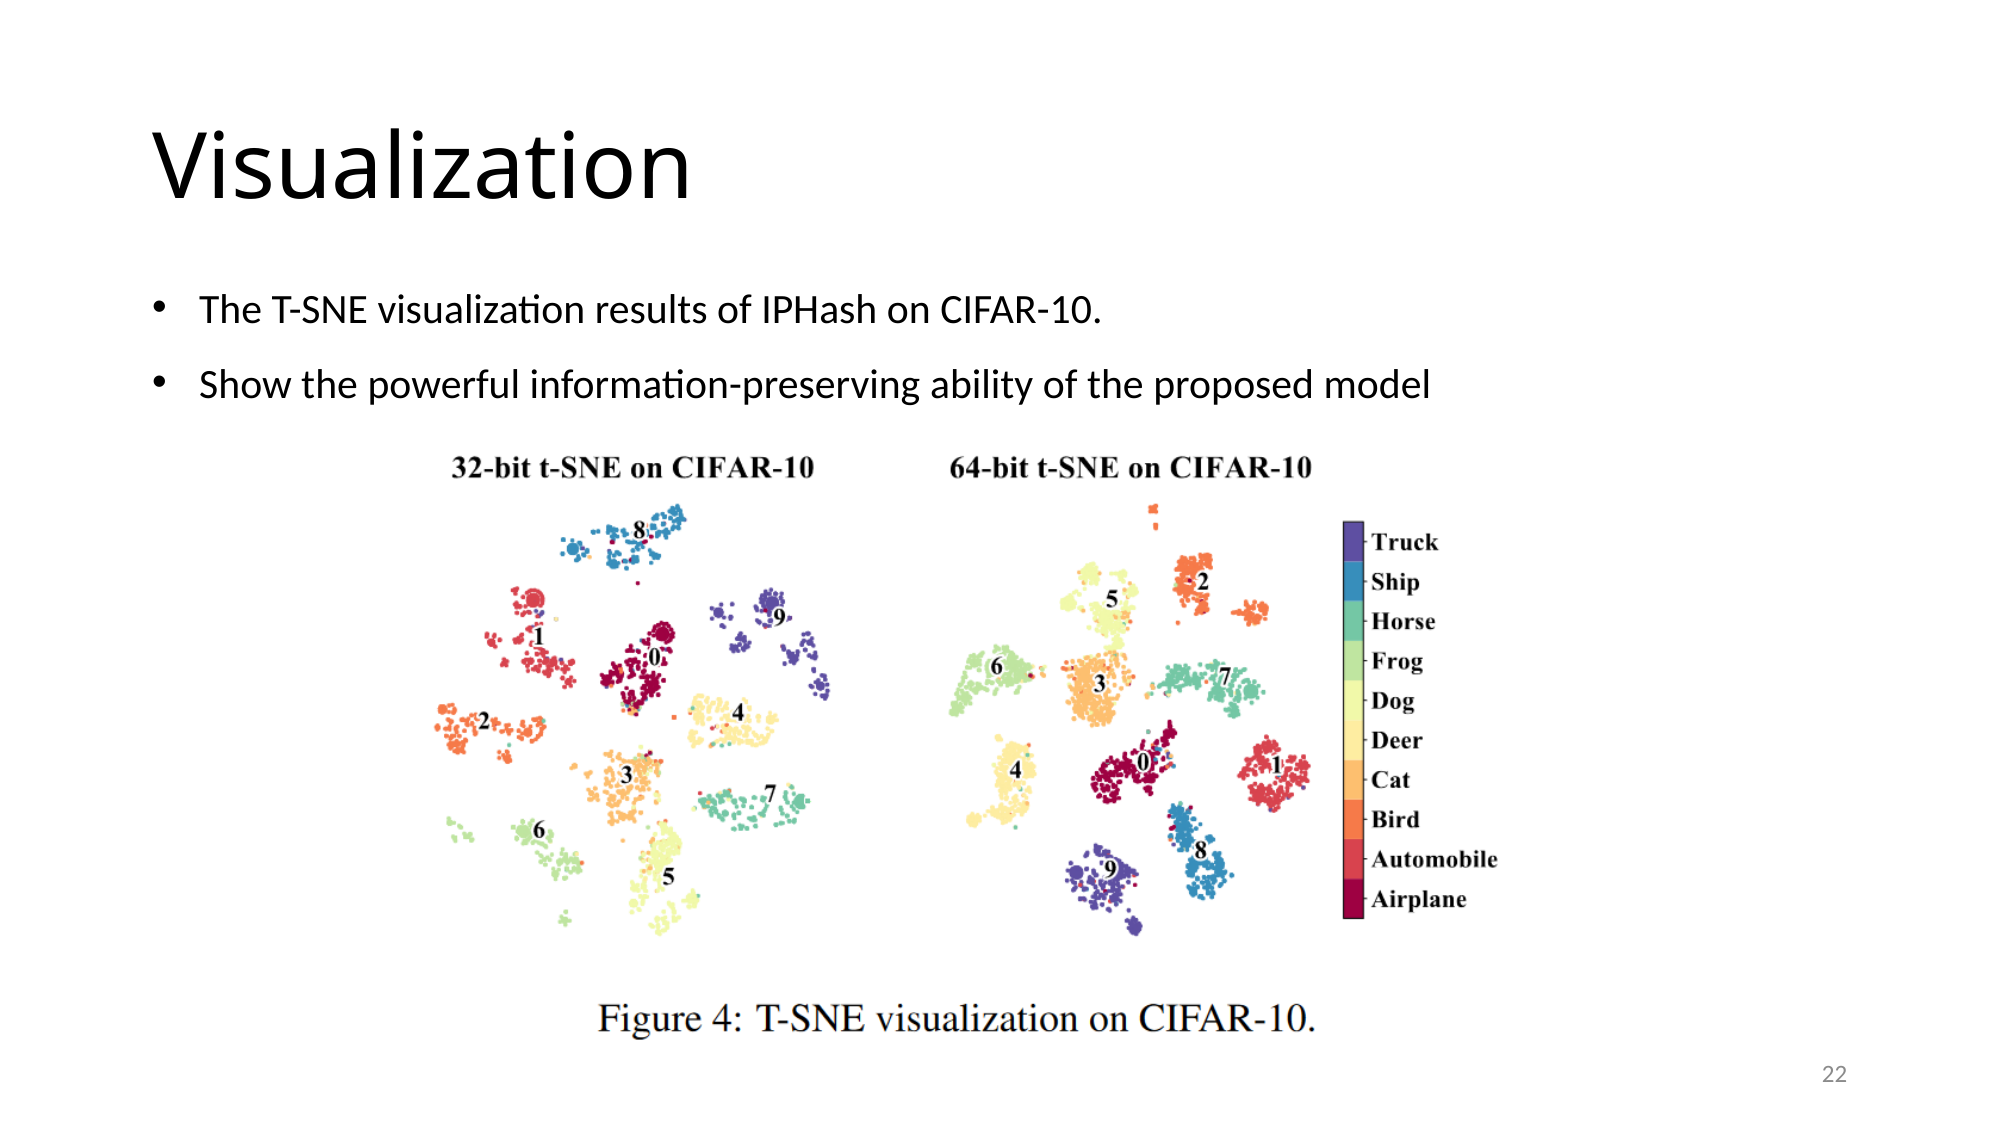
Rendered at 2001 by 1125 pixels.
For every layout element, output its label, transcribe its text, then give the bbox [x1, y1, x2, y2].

title Visualization [137, 59, 1863, 278]
picture [412, 431, 1536, 1066]
text_box The T-SNE visualization results of IPHash on CIFAR-10. Show the powerful information-preserving ability of the proposed model [137, 249, 1811, 414]
slide_number 22 [1412, 1042, 1863, 1103]
